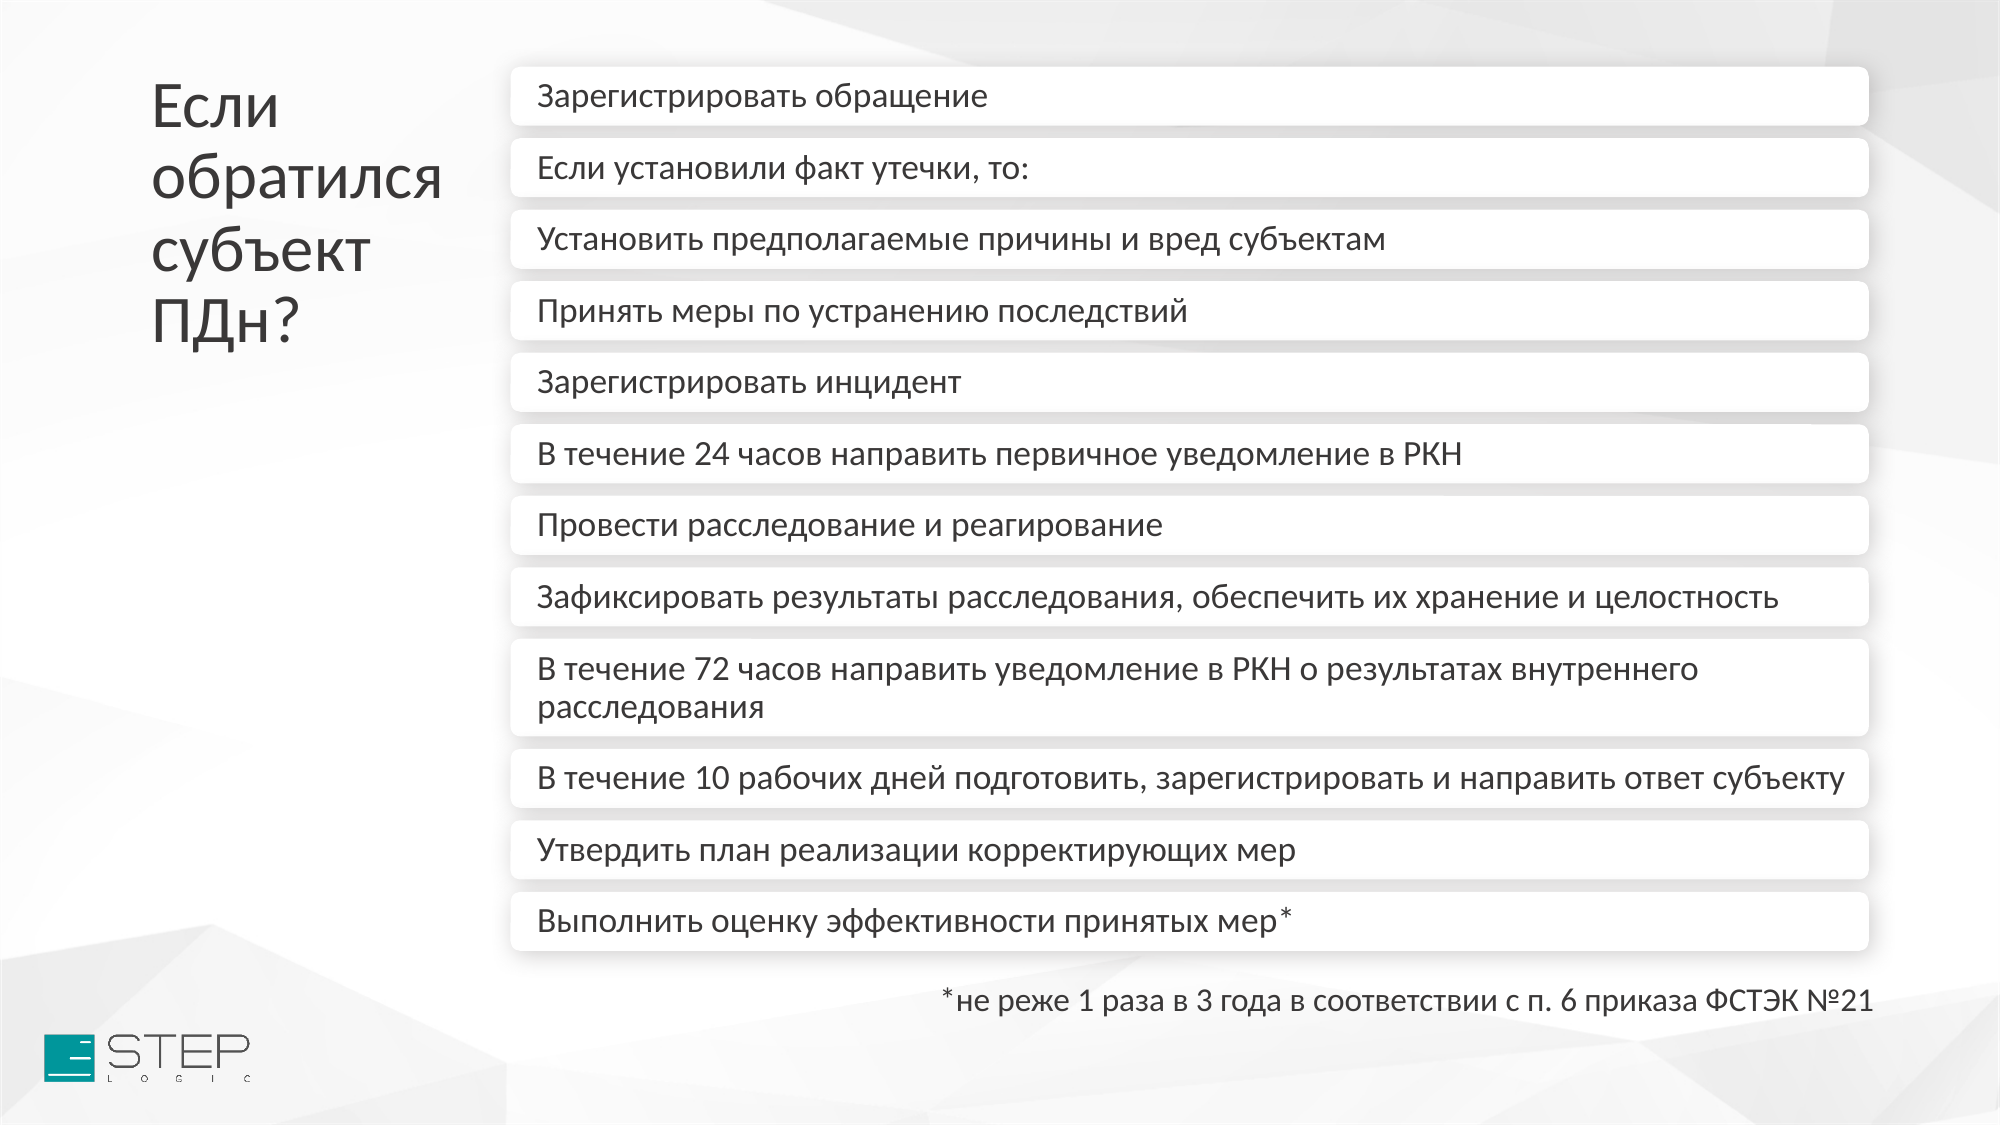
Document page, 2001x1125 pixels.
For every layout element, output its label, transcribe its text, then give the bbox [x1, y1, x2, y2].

text_box Если обратился субъект ПДн? [130, 48, 476, 994]
text_box *не реже 1 раза в 3 года в соответствии с п. 6 приказа ФСТЭК №21 [924, 970, 1891, 1026]
text_box Зарегистрировать инцидент [509, 351, 1870, 413]
text_box Зарегистрировать обращение [509, 65, 1870, 127]
text_box В течение 72 часов направить уведомление в РКН о результатах внутреннего расследования [509, 637, 1870, 738]
text_box Зафиксировать результаты расследования, обеспечить их хранение и целостность [509, 566, 1870, 628]
text_box Принять меры по устранению последствий [509, 280, 1870, 342]
text_box В течение 24 часов направить первичное уведомление в РКН [509, 423, 1870, 485]
text_box В течение 10 рабочих дней подготовить, зарегистрировать и направить ответ субъекту [509, 747, 1870, 809]
text_box Провести расследование и реагирование [509, 494, 1870, 556]
text_box Если установили факт утечки, то: [509, 137, 1870, 199]
text_box Утвердить план реализации корректирующих мер [509, 819, 1870, 881]
picture [0, 0, 2000, 1125]
text_box Установить предполагаемые причины и вред субъектам [509, 208, 1870, 270]
text_box Выполнить оценку эффективности принятых мер* [509, 890, 1870, 952]
